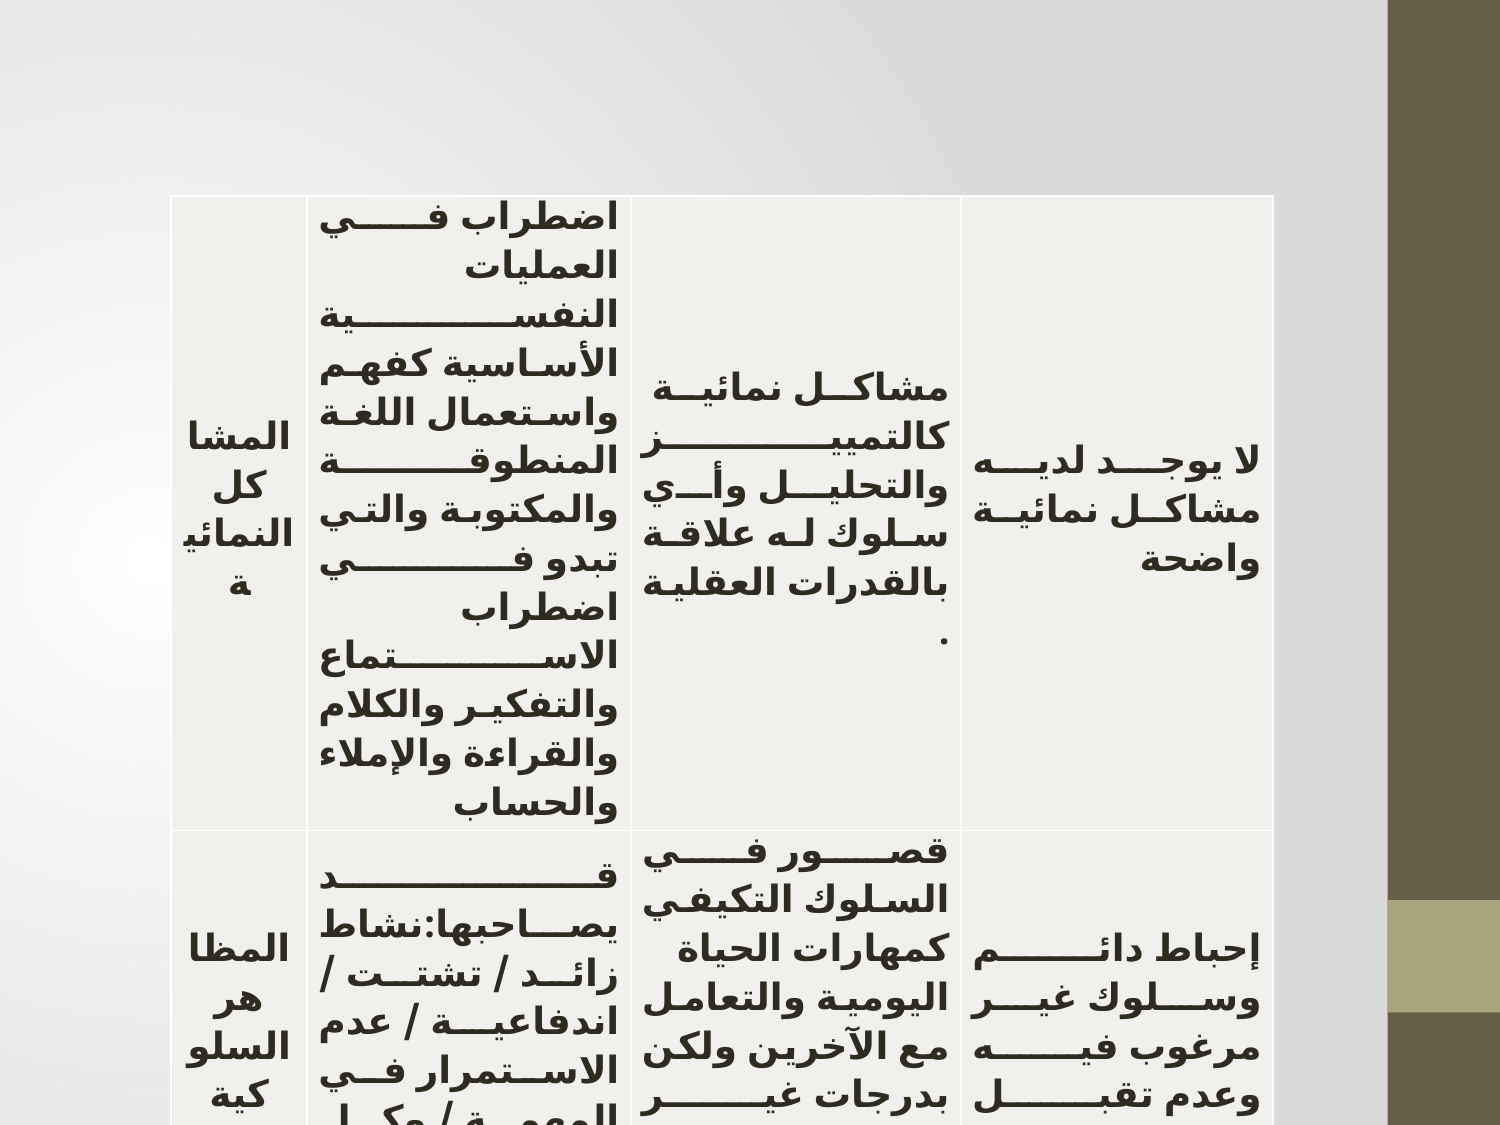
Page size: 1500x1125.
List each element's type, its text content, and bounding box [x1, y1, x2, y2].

table_cell قد يصاحبها:نشاط زائد / تشتت / اندفاعية / عدم الاستمرار في المهمة / وكل هذه المظاهر بنسب متفاوتة. [308, 831, 630, 1125]
table_header اضطراب في العمليات النفسية الأساسية كفهم واستعمال اللغة المنطوقة والمكتوبة والتي تبدو في اضطراب الاستماع والتفكير والكلام والقراءة والإملاء والحساب [308, 197, 630, 830]
table_header المشاكل النمائية [172, 197, 306, 830]
table_cell إحباط دائم وسلوك غير مرغوب فيه وعدم تقبل التوجيهات. [962, 831, 1272, 1125]
table_cell قصور في السلوك التكيفي كمهارات الحياة اليومية والتعامل مع الآخرين ولكن بدرجات غير عالية مع بروزهم في المهارات المهنية. * [632, 831, 960, 1125]
table_cell المظاهر السلوكية [172, 831, 306, 1125]
table_header لا يوجد لديه مشاكل نمائية واضحة [962, 197, 1272, 830]
table_header مشاكل نمائية كالتمييز والتحليل وأي سلوك له علاقة بالقدرات العقلية . [632, 197, 960, 830]
